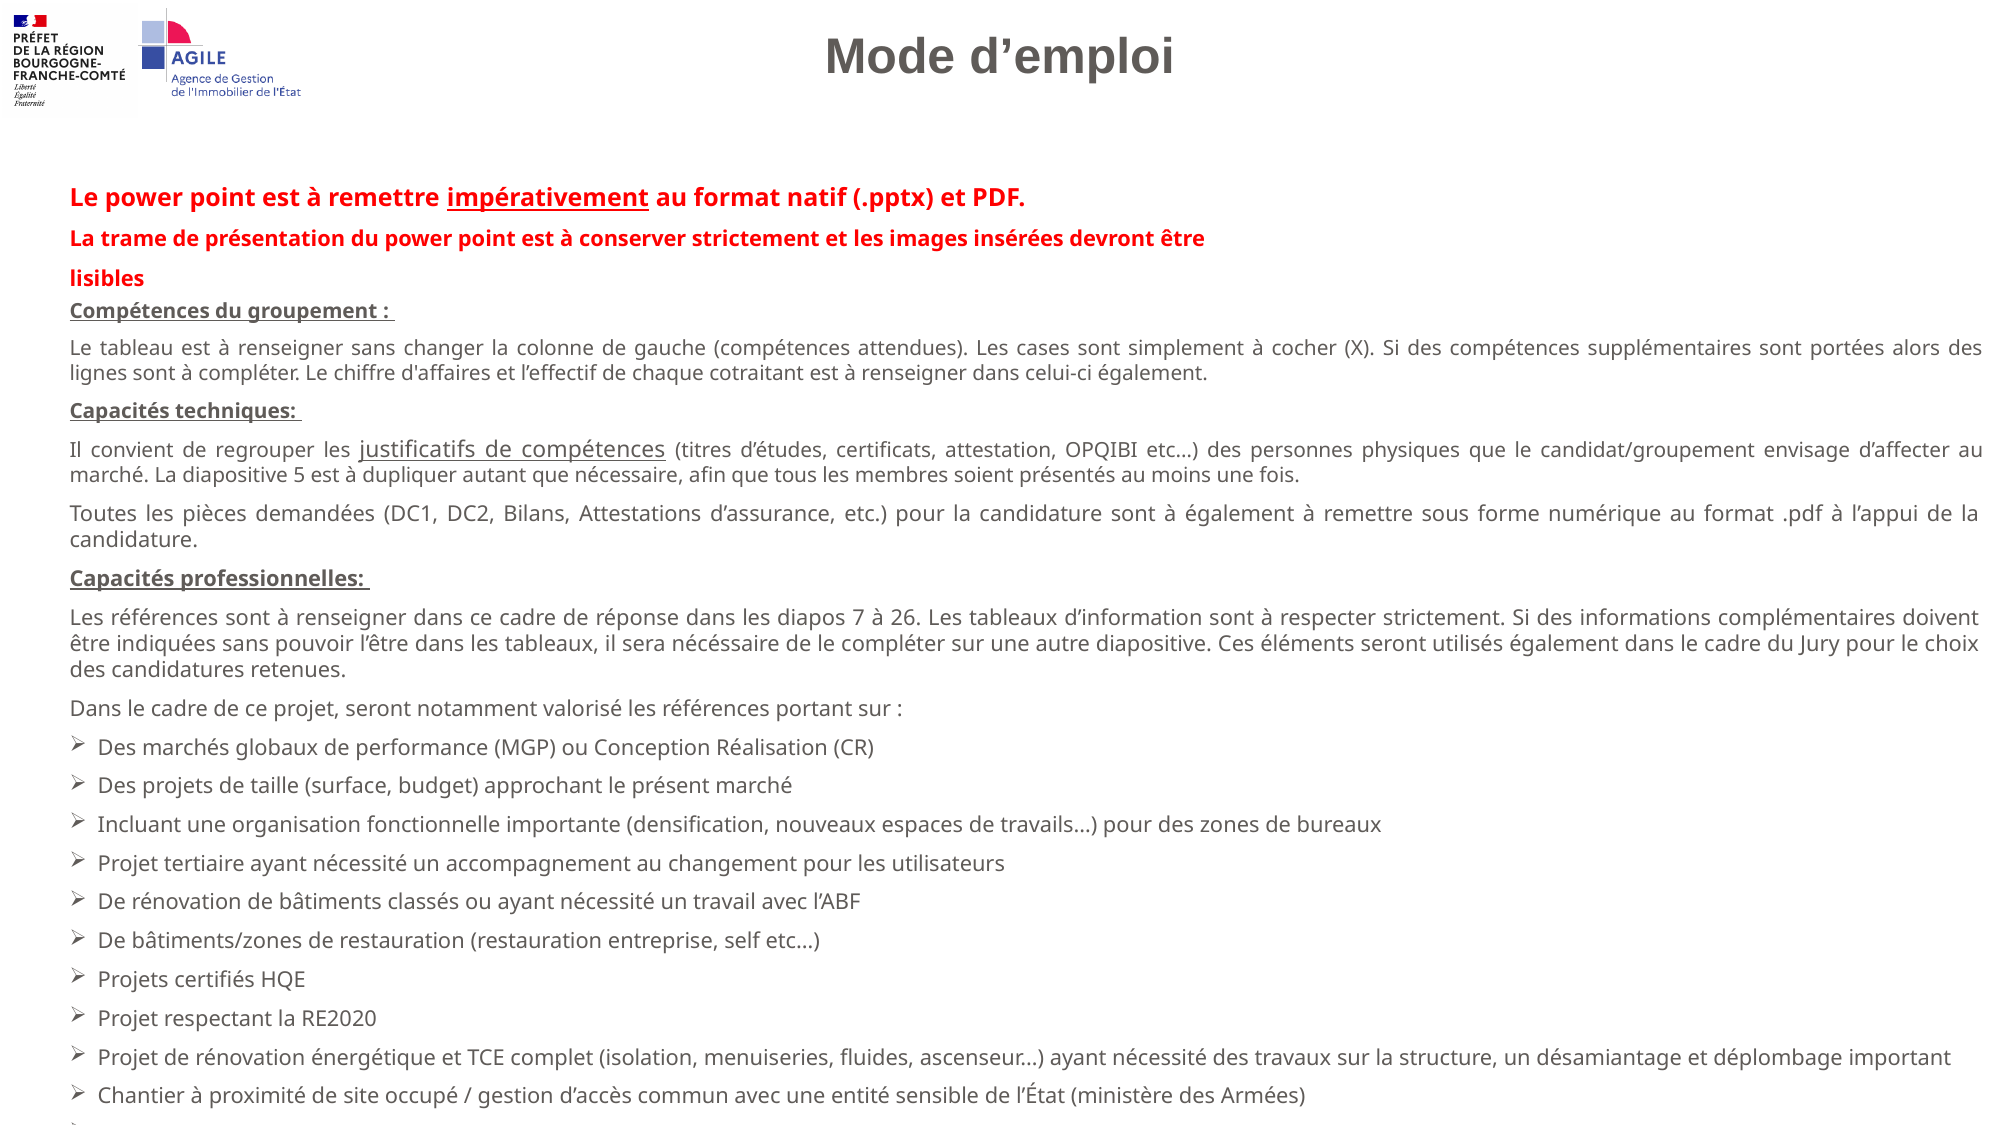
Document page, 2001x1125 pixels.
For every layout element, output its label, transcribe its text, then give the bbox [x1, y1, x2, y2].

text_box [2, 3, 308, 118]
text_box Compétences du groupement : Le tableau est à renseigner sans changer la colonne de gauche (compétences attendues). Les cases sont simplement à cocher (X). Si des compétences supplémentaires sont portées alors des lignes sont à compléter. Le chiffre d'affaires et l’effectif de chaque cotraitant est à renseigner dans celui-ci également. Capacités techniques: Il convient de regrouper les justificatifs de compétences (titres d’études, certificats, attestation, OPQIBI etc…) des personnes physiques que le candidat/groupement envisage d’affecter au marché. La diapositive 5 est à dupliquer autant que nécessaire, afin que tous les membres soient présentés au moins une fois. Toutes les pièces demandées (DC1, DC2, Bilans, Attestations d’assurance, etc.) pour la candidature sont à également à remettre sous forme numérique au format .pdf à l’appui de la candidature. Capacités professionnelles: Les références sont à renseigner dans ce cadre de réponse dans les diapos 7 à 26. Les tableaux d’information sont à respecter strictement. Si des informations complémentaires doivent être indiquées sans pouvoir l’être dans les tableaux, il sera nécéssaire de le compléter sur une autre diapositive. Ces éléments seront utilisés également dans le cadre du Jury pour le choix des candidatures retenues. Dans le cadre de ce projet, seront notamment valorisé les références portant sur : Des marchés globaux de performance (MGP) ou Conception Réalisation (CR) Des projets de taille (surface, budget) approchant le présent marché Incluant une organisation fonctionnelle importante (densification, nouveaux espaces de travails…) pour des zones de bureaux Projet tertiaire ayant nécessité un accompagnement au changement pour les utilisateurs De rénovation de bâtiments classés ou ayant nécessité un travail avec l’ABF De bâtiments/zones de restauration (restauration entreprise, self etc…) Projets certifiés HQE Projet respectant la RE2020 Projet de rénovation énergétique et TCE complet (isolation, menuiseries, fluides, ascenseur…) ayant nécessité des travaux sur la structure, un désamiantage et déplombage important Chantier à proximité de site occupé / gestion d’accès commun avec une entité sensible de l’État (ministère des Armées) Exploitation maintenance sur des périmètre approchant le présent marché (dont P2 équipements de restauration) [69, 297, 1984, 1125]
text_box Mode d’emploi [354, 16, 1646, 117]
text_box Le power point est à remettre impérativement au format natif (.pptx) et PDF. La trame de présentation du power point est à conserver strictement et les images insérées devront être lisibles [69, 166, 1247, 291]
